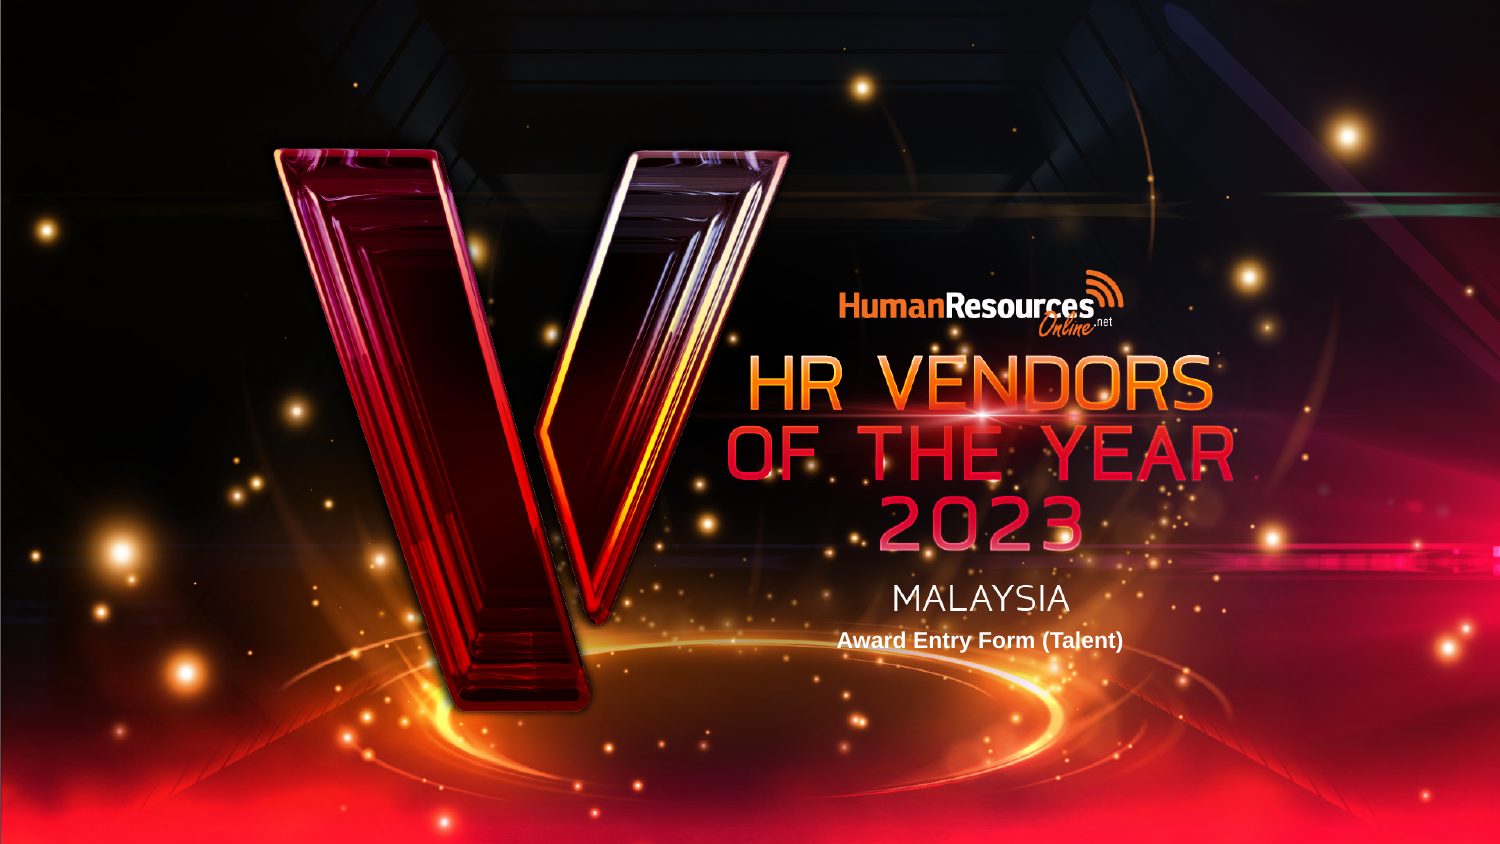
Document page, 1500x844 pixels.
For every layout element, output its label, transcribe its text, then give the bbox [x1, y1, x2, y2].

picture [0, 0, 1500, 844]
title Award Entry Form (Talent) [820, 610, 1140, 668]
